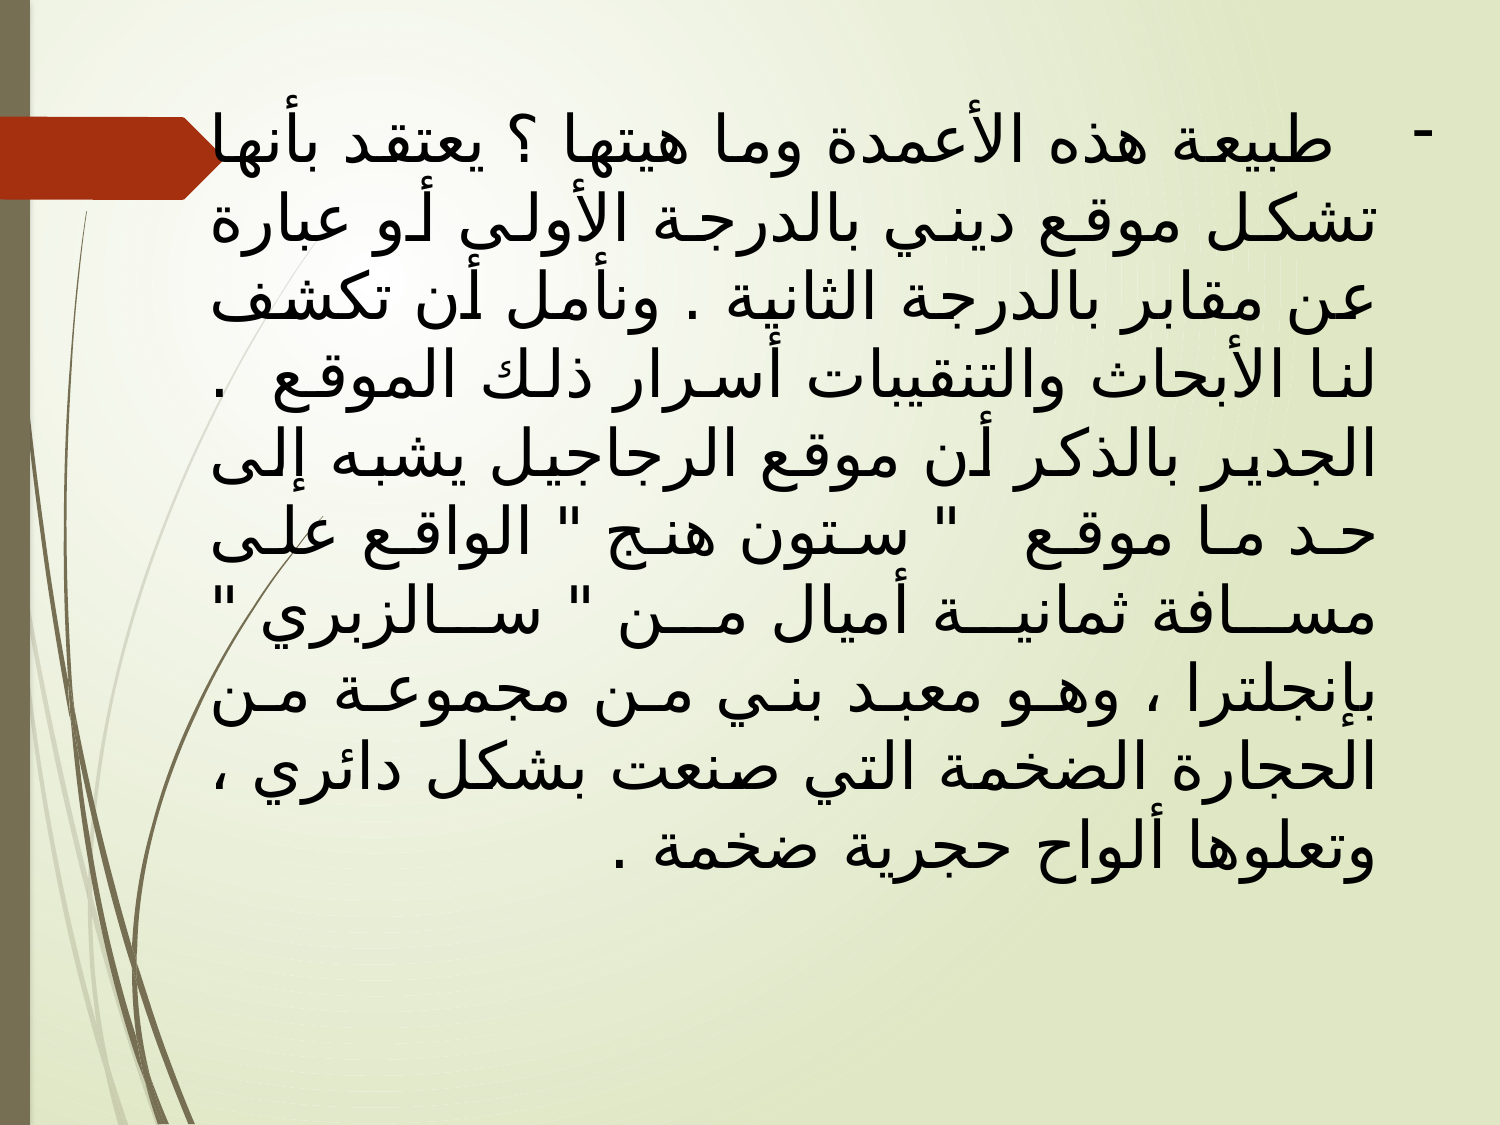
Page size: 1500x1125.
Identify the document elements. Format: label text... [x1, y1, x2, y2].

text_box طبيعة هذه الأعمدة وما هيتها ؟ يعتقد بأنها تشكل موقع ديني بالدرجة الأولى أو عبارة عن مقابر بالدرجة الثانية . ونأمل أن تكشف لنا الأبحاث والتنقيبات أسرار ذلك الموقع . الجدير بالذكر أن موقع الرجاجيل يشبه إلى حد ما موقع " ستون هنج " الواقع على مسافة ثمانية أميال من " سالزبري " بإنجلترا ، وهو معبد بني من مجموعة من الحجارة الضخمة التي صنعت بشكل دائري ، وتعلوها ألواح حجرية ضخمة . [194, 89, 1449, 953]
